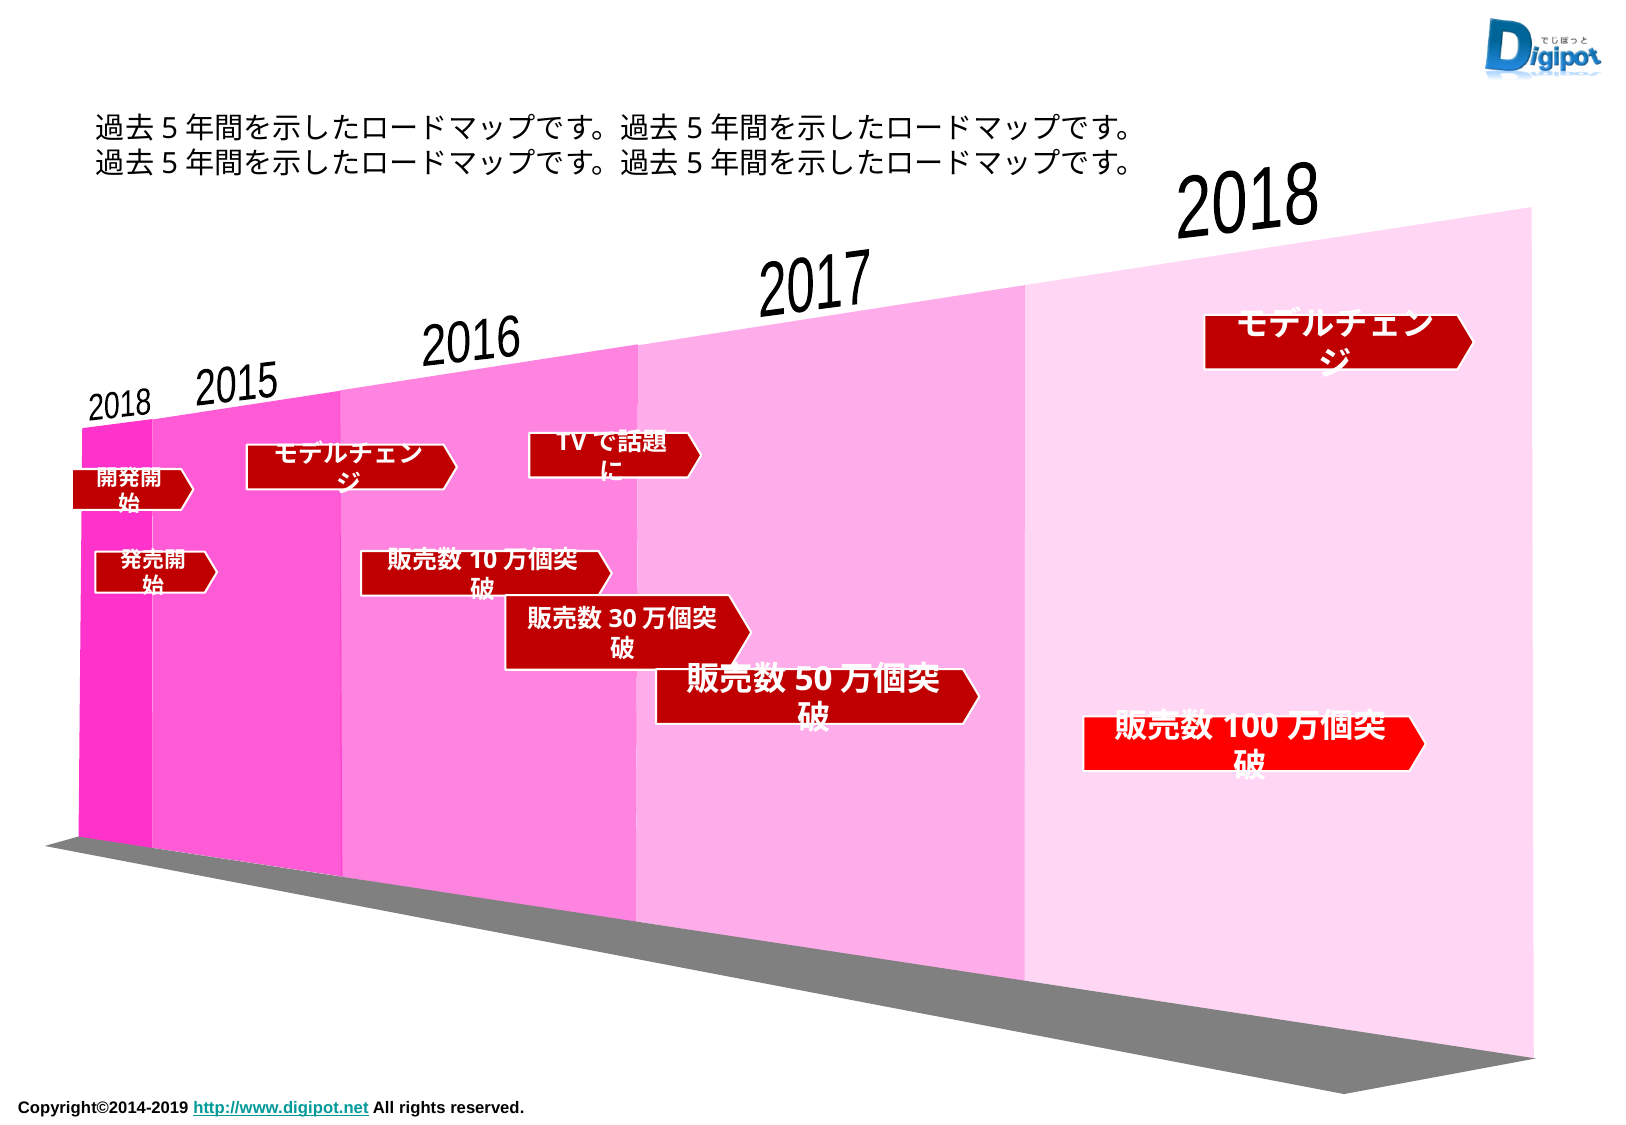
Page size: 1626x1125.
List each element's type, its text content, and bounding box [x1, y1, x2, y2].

text_box [1024, 204, 1536, 1056]
text_box 販売数50万個突破 [653, 667, 982, 726]
text_box [42, 834, 1539, 1097]
text_box [638, 283, 1027, 978]
text_box 過去5年間を示したロードマップです。過去5年間を示したロードマップです。 過去5年間を示したロードマップです。過去5年間を示したロードマップです。 [81, 101, 1161, 187]
text_box 販売数10万個突破 [359, 548, 614, 598]
text_box 発売開始 [93, 549, 219, 595]
picture [1485, 18, 1602, 82]
text_box [154, 388, 345, 874]
text_box モデルチェンジ [244, 442, 459, 492]
text_box [341, 342, 641, 919]
text_box 販売数100万個突破 [1081, 714, 1428, 774]
text_box 販売数30万個突破 [503, 593, 754, 672]
text_box [79, 416, 155, 466]
text_box モデルチェンジ [1202, 312, 1476, 372]
text_box 開発開始 [69, 466, 196, 513]
text_box TVで話題に [527, 430, 704, 480]
text_box [76, 513, 155, 846]
